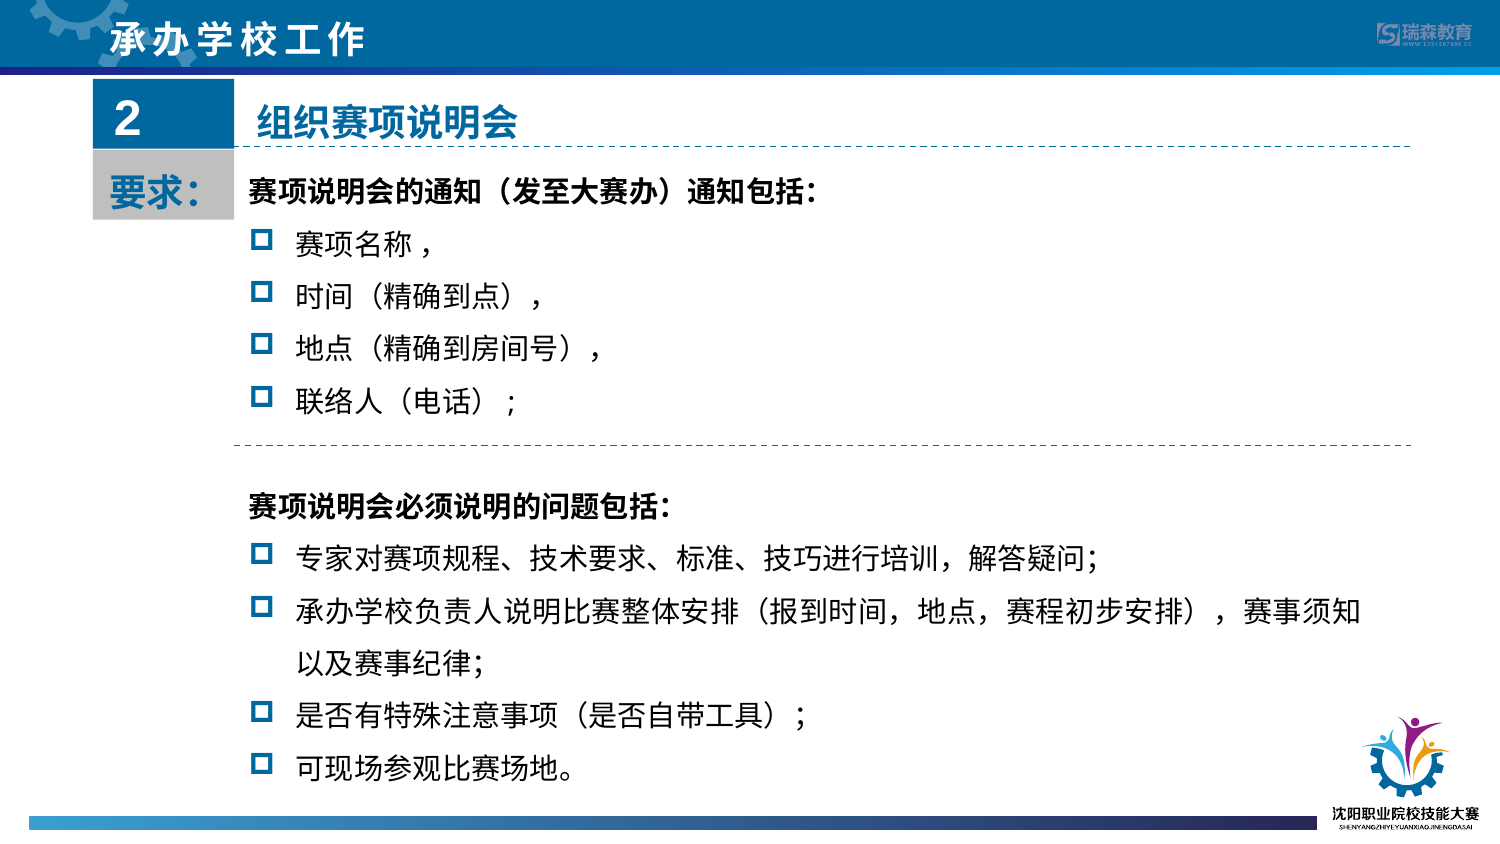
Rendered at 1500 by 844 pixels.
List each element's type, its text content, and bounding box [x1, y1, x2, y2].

text_box 赛项说明会的通知（发至大赛办）通知包括： 赛项名称 ， 时间（精确到点）， 地点（精确到房间号）， 联络人（电话）; 赛项说明会必须说明的问题包括： 专家对赛项规程、技术要求、标准、技巧进行培训，解答疑问； 承办学校负责人说明比赛整体安排（报到时间，地点，赛程初步安排），赛事须知以及赛事纪律； 是否有特殊注意事项（是否自带工具）； 可现场参观比赛场地。 [234, 155, 1376, 445]
text_box 组织赛项说明会 [241, 78, 534, 145]
text_box 赛项说明会的通知（发至大赛办）通知包括： 赛项名称 ， 时间（精确到点）， 地点（精确到房间号）， 联络人（电话）; 赛项说明会必须说明的问题包括： 专家对赛项规程、技术要求、标准、技巧进行培训，解答疑问； 承办学校负责人说明比赛整体安排（报到时间，地点，赛程初步安排），赛事须知以及赛事纪律； 是否有特殊注意事项（是否自带工具）； 可现场参观比赛场地。 [234, 453, 1376, 793]
text_box 2 [99, 78, 157, 145]
text_box 承办学校工作 [64, 0, 729, 72]
text_box [91, 77, 236, 148]
text_box 要求： [76, 148, 234, 222]
